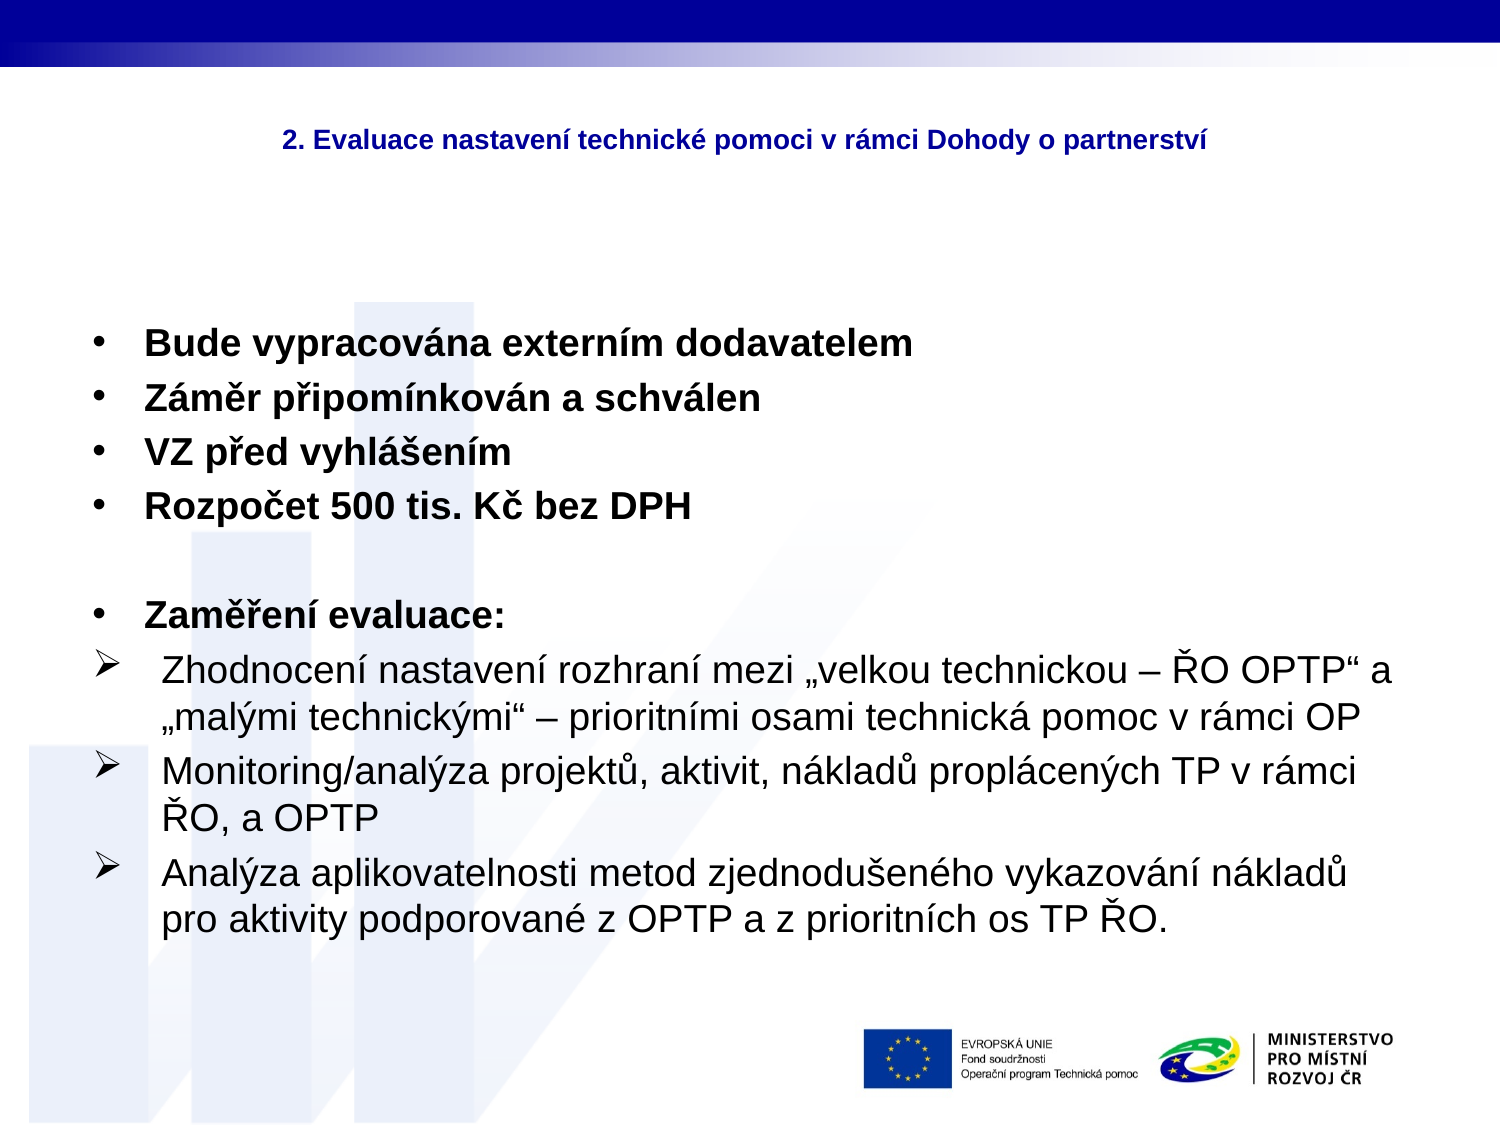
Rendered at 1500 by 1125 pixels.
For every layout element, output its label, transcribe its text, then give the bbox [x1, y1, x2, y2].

list Bude vypracována externím dodavatelem Záměr připomínkován a schválen VZ před vyhlášením Rozpočet 500 tis. Kč bez DPH Zaměření evaluace: Zhodnocení nastavení rozhraní mezi „velkou technickou – ŘO OPTP“ a „malými technickými“ – prioritními osami technická pomoc v rámci OP Monitoring/analýza projektů, aktivit, nákladů proplácených TP v rámci ŘO, a OPTP Analýza aplikovatelnosti metod zjednodušeného vykazování nákladů pro aktivity podporované z OPTP a z prioritních os TP ŘO. [77, 267, 1413, 1000]
picture [29, 302, 1412, 1125]
title 2. Evaluace nastavení technické pomoci v rámci Dohody o partnerství [64, 113, 1425, 197]
